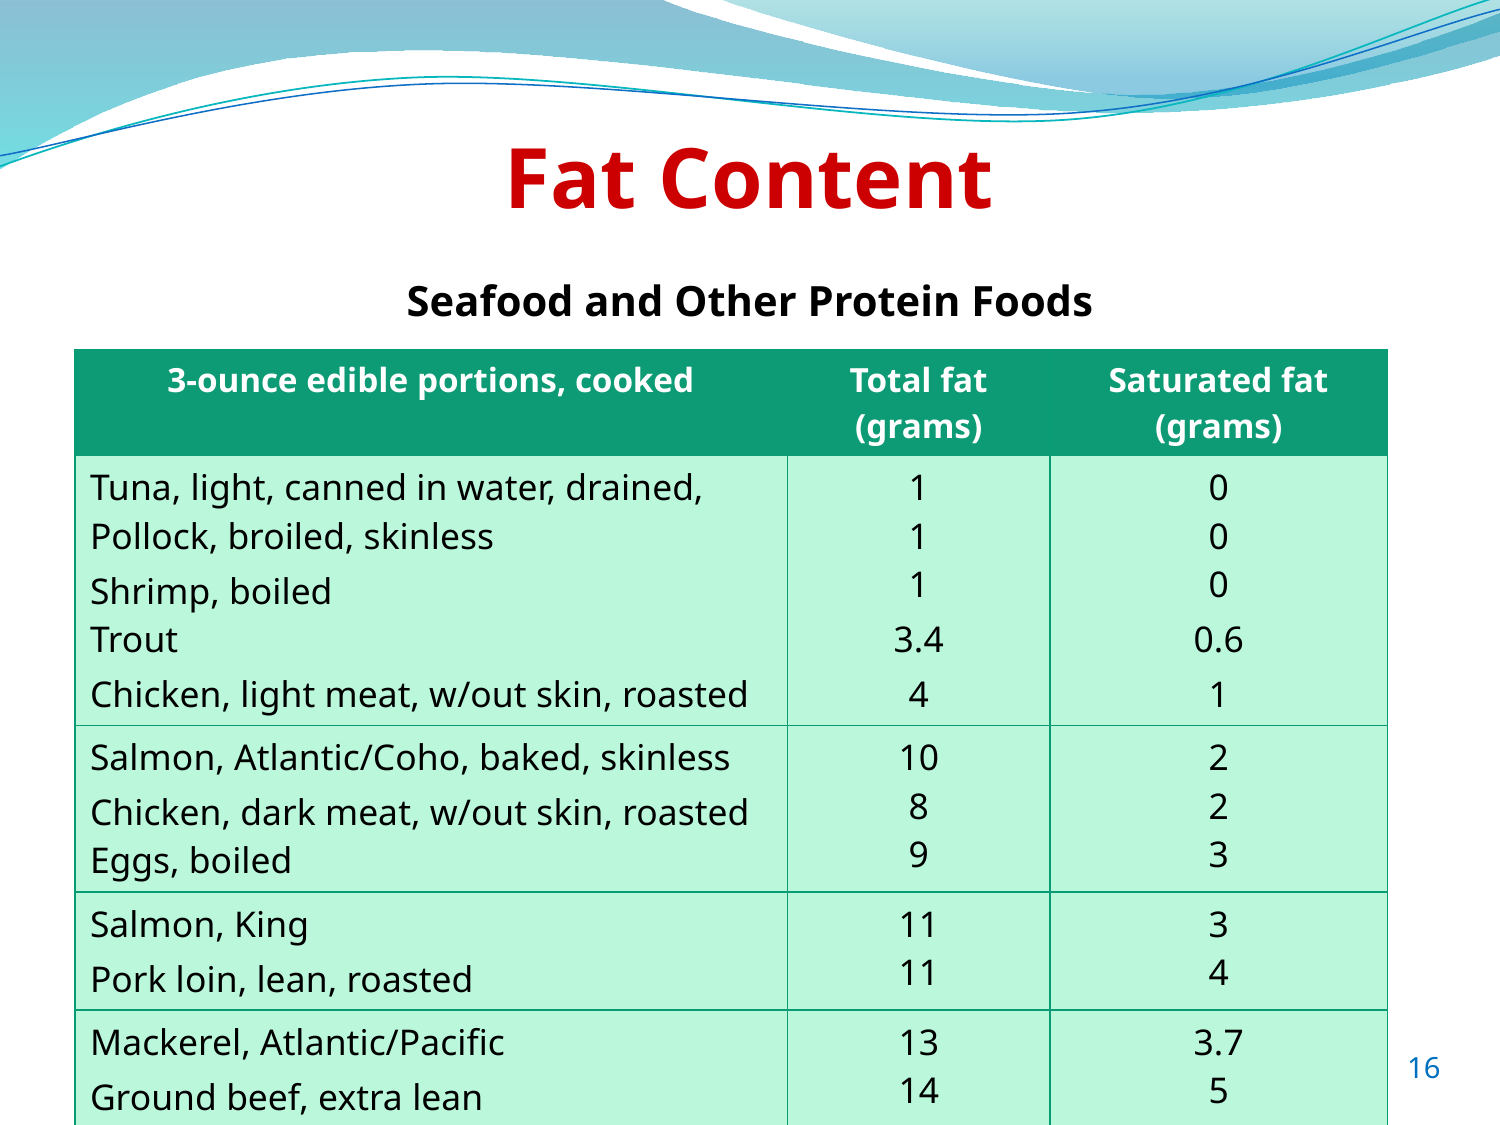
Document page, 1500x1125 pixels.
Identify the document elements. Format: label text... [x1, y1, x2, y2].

title Fat Content [0, 0, 1500, 225]
table_cell 10 8 9 [788, 726, 1049, 891]
text_box Seafood and Other Protein Foods [12, 267, 1488, 333]
table_header Saturated fat (grams) [1051, 351, 1387, 455]
table_header Total fat (grams) [788, 351, 1049, 455]
table_cell 0 0 0 0.6 1 [1051, 456, 1387, 725]
table_header 3-ounce edible portions, cooked [76, 351, 787, 455]
table_cell 13 14 25 44 [788, 1011, 1049, 1125]
table_cell 11 11 [788, 893, 1049, 1009]
table_cell 3 4 [1051, 893, 1387, 1009]
text_box 16 [1349, 1012, 1498, 1125]
table_cell 2 2 3 [1051, 726, 1387, 891]
table_cell 1 1 1 3.4 4 [788, 456, 1049, 725]
table_cell Mackerel, Atlantic/Pacific Ground beef, extra lean Hot dog, beef Peanut butter [76, 1011, 787, 1125]
table_cell Tuna, light, canned in water, drained, Pollock, broiled, skinless Shrimp, boiled Trout Chicken, light meat, w/out skin, roasted [76, 456, 787, 725]
table_cell Salmon, Atlantic/Coho, baked, skinless Chicken, dark meat, w/out skin, roasted Eggs, boiled [76, 726, 787, 891]
table_cell 3.7 5 10 7 [1051, 1011, 1387, 1125]
table_cell Salmon, King Pork loin, lean, roasted [76, 893, 787, 1009]
